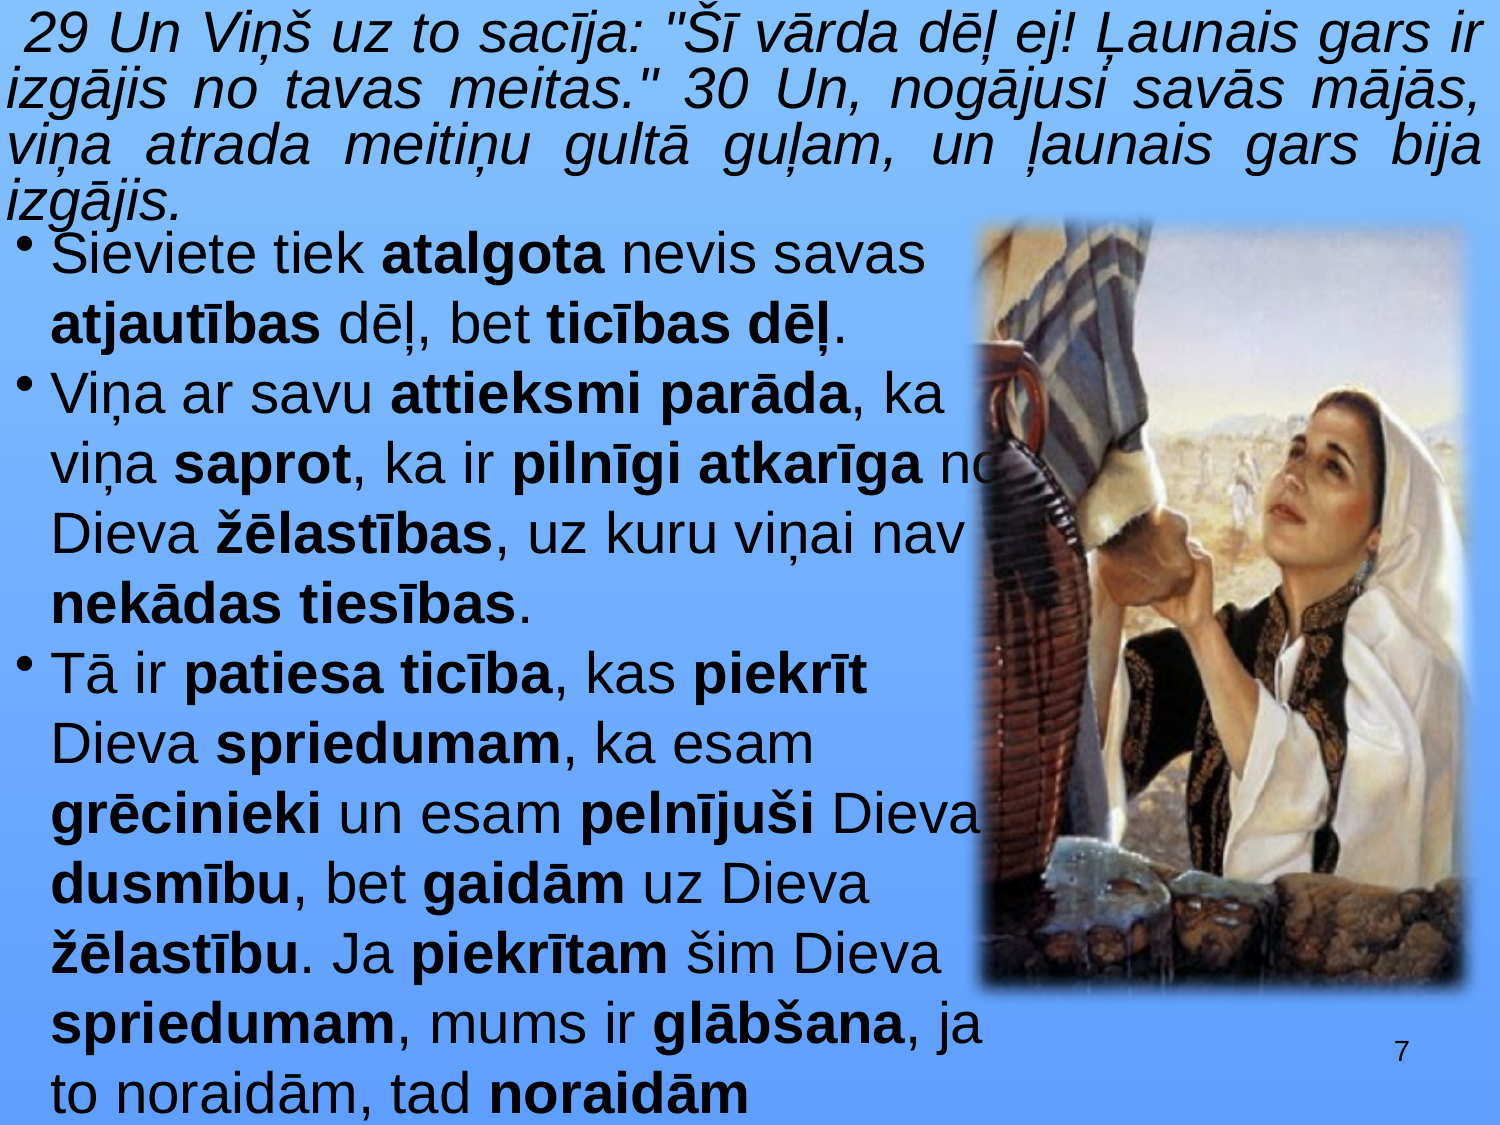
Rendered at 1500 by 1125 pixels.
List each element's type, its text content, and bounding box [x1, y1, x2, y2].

text_box Sieviete tiek atalgota nevis savas atjautības dēļ, bet ticības dēļ. Viņa ar savu attieksmi parāda, ka viņa saprot, ka ir pilnīgi atkarīga no Dieva žēlastības, uz kuru viņai nav nekādas tiesības. Tā ir patiesa ticība, kas piekrīt Dieva spriedumam, ka esam grēcinieki un esam pelnījuši Dieva dusmību, bet gaidām uz Dieva žēlastību. Ja piekrītam šim Dieva spriedumam, mums ir glābšana, ja to noraidām, tad noraidām glābšanu! [0, 207, 1034, 1125]
list 29 Un Viņš uz to sacīja: "Šī vārda dēļ ej! Ļaunais gars ir izgājis no tavas meitas." 30 Un, nogājusi savās mājās, viņa atrada meitiņu gultā guļam, un ļaunais gars bija izgājis. [0, 0, 1500, 198]
picture [962, 207, 1483, 1007]
slide_number 7 [1074, 1024, 1426, 1103]
